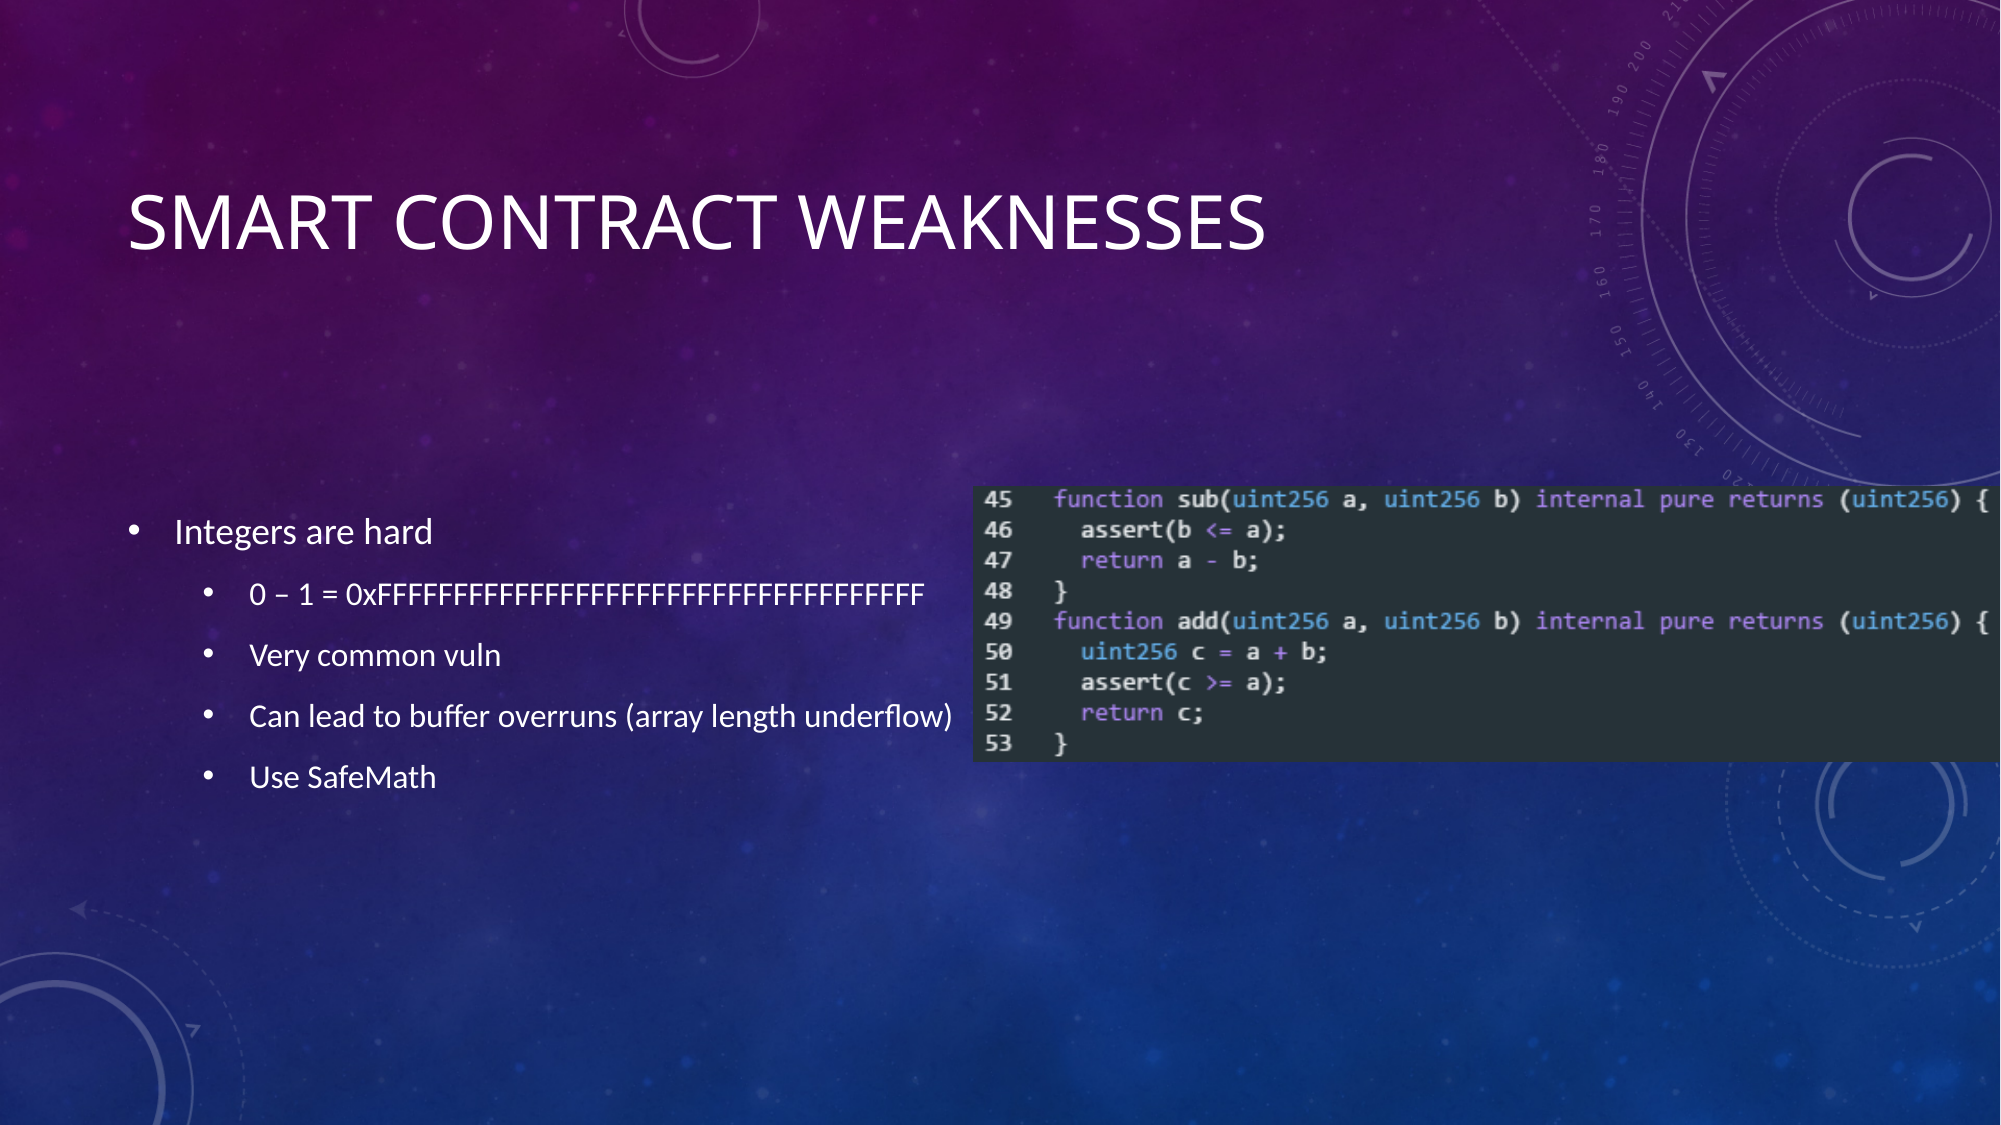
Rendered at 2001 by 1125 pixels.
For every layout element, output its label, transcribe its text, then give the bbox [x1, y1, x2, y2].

title Smart Contract Weaknesses [112, 99, 1775, 339]
picture [0, 0, 2001, 1125]
list Integers are hard 0 – 1 = 0xFFFFFFFFFFFFFFFFFFFFFFFFFFFFFFFFFFFF Very common vuln Can lead to buffer overruns (array length underflow) Use SafeMath [112, 351, 1004, 950]
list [973, 486, 2000, 763]
